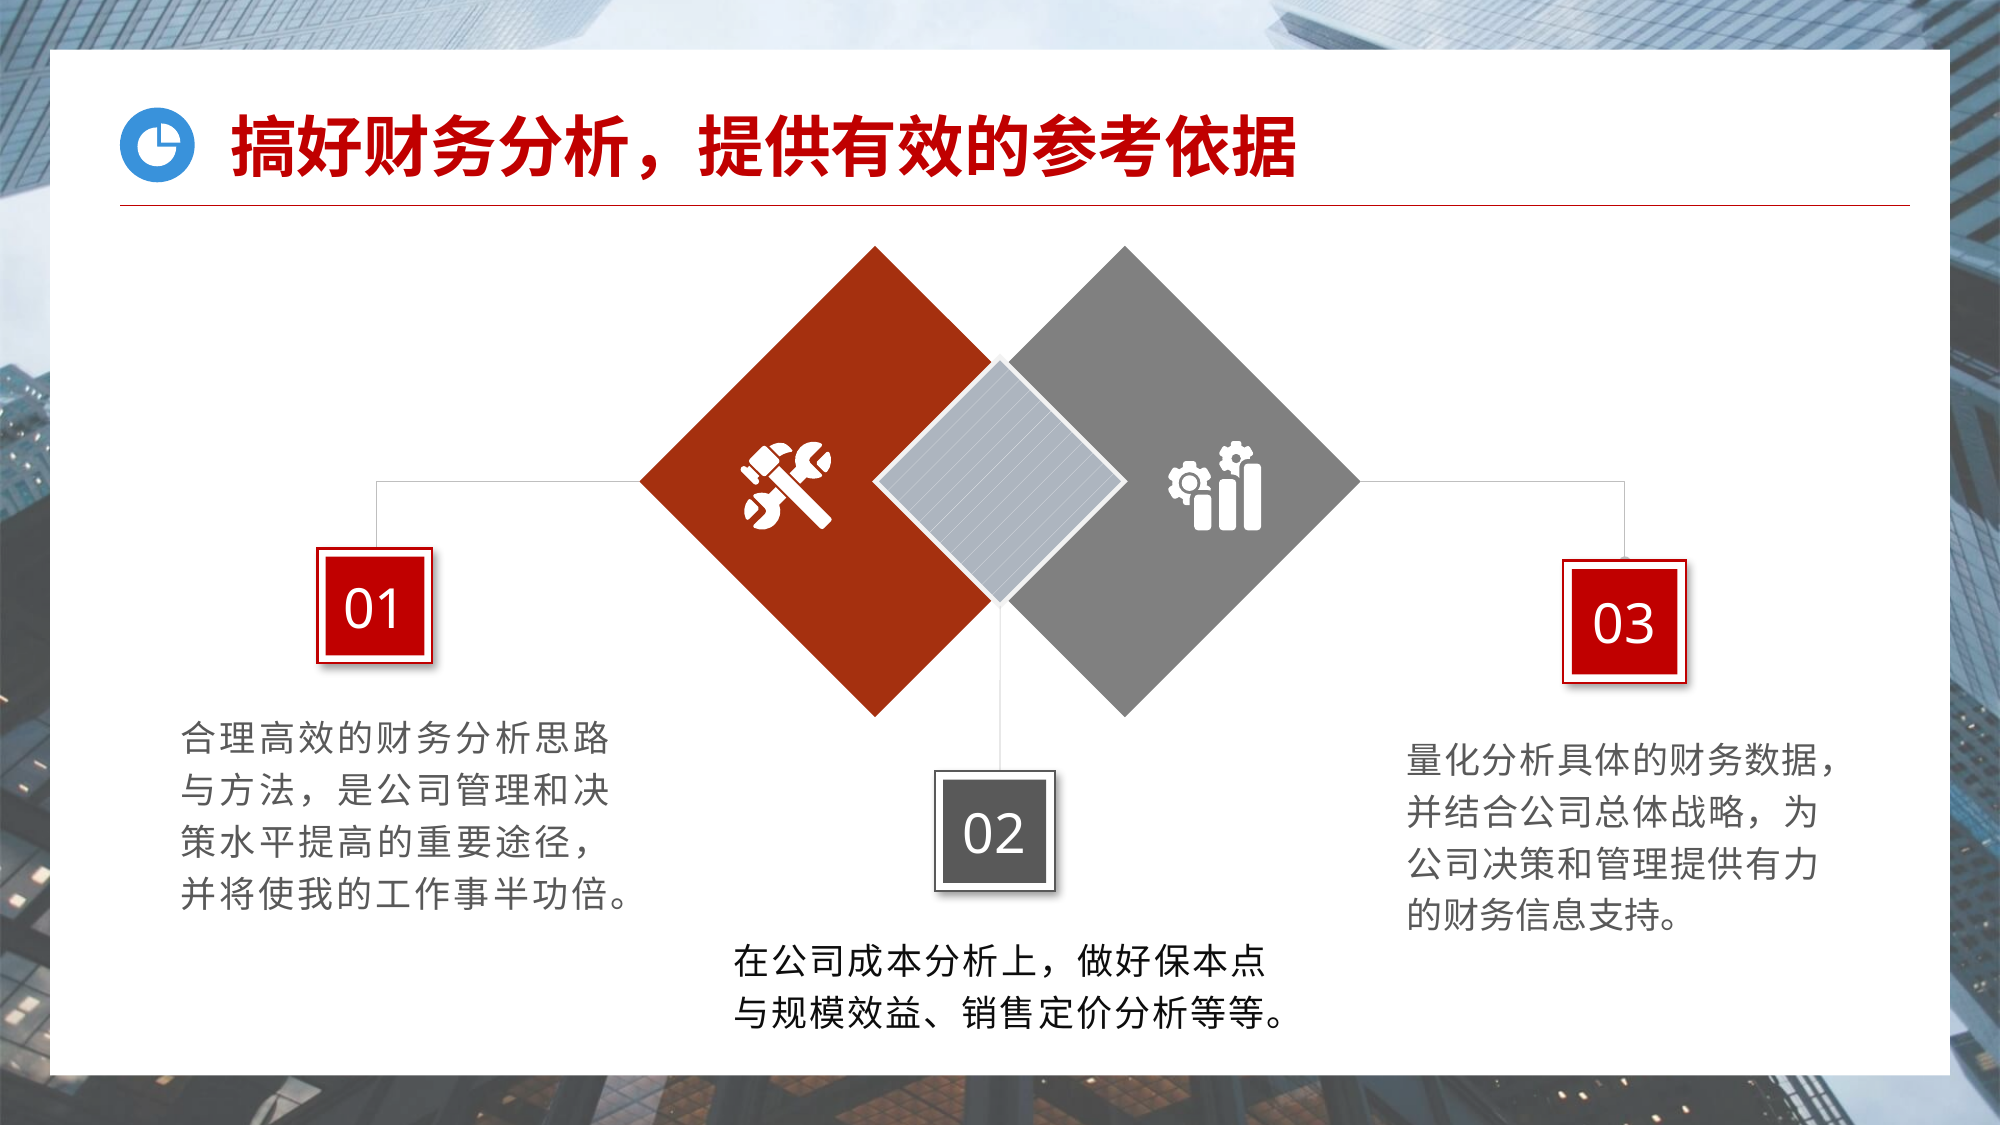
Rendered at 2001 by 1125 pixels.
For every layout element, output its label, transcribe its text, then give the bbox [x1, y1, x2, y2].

text_box 例如：报销会议费未附会议通知，培训旅费不附培训文件；专家评审费不在会议费中列支，未附发放表，也无专家领取签字；发放实物福利费无发放明细表。 [0, 0, 2000, 1125]
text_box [1563, 560, 1687, 684]
text_box 合理高效的财务分析思路与方法，是公司管理和决策水平提高的重要途径，并将使我的工作事半功倍。 [165, 699, 625, 922]
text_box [934, 771, 1055, 892]
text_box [119, 107, 195, 183]
text_box 在公司成本分析上，做好保本点与规模效益、销售定价分析等等。 [718, 922, 1282, 1042]
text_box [375, 245, 1625, 793]
text_box 搞好财务分析，提供有效的参考依据 [215, 96, 1314, 192]
text_box 量化分析具体的财务数据，并结合公司总体战略，为公司决策和管理提供有力的财务信息支持。 [1392, 720, 1835, 944]
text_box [317, 548, 433, 664]
